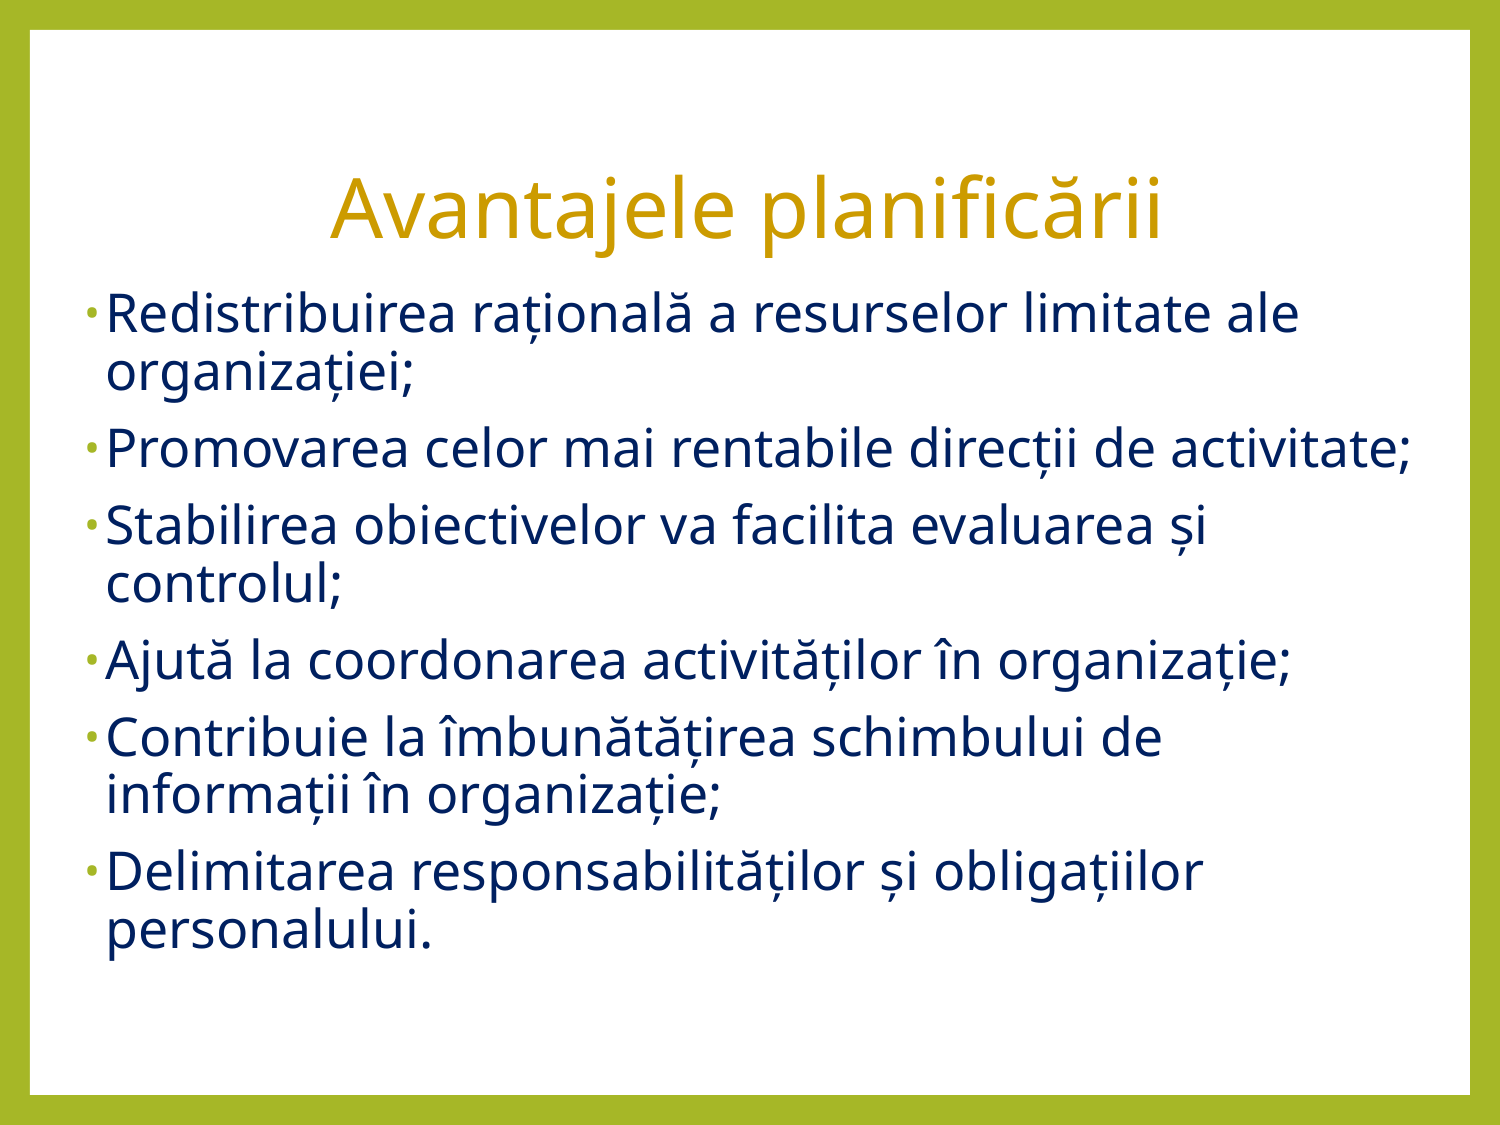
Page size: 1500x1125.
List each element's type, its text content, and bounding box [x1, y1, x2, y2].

title Avantajele planificării [140, 99, 1356, 278]
list Redistribuirea raţională a resurselor limitate ale organizaţiei; Promovarea celor mai rentabile direcţii de activitate; Stabilirea obiectivelor va facilita evaluarea şi controlul; Ajută la coordonarea activităţilor în organizaţie; Contribuie la îmbunătăţirea schimbului de informaţii în organizaţie; Delimitarea responsabilităţilor şi obligaţiilor personalului. [64, 278, 1436, 1025]
